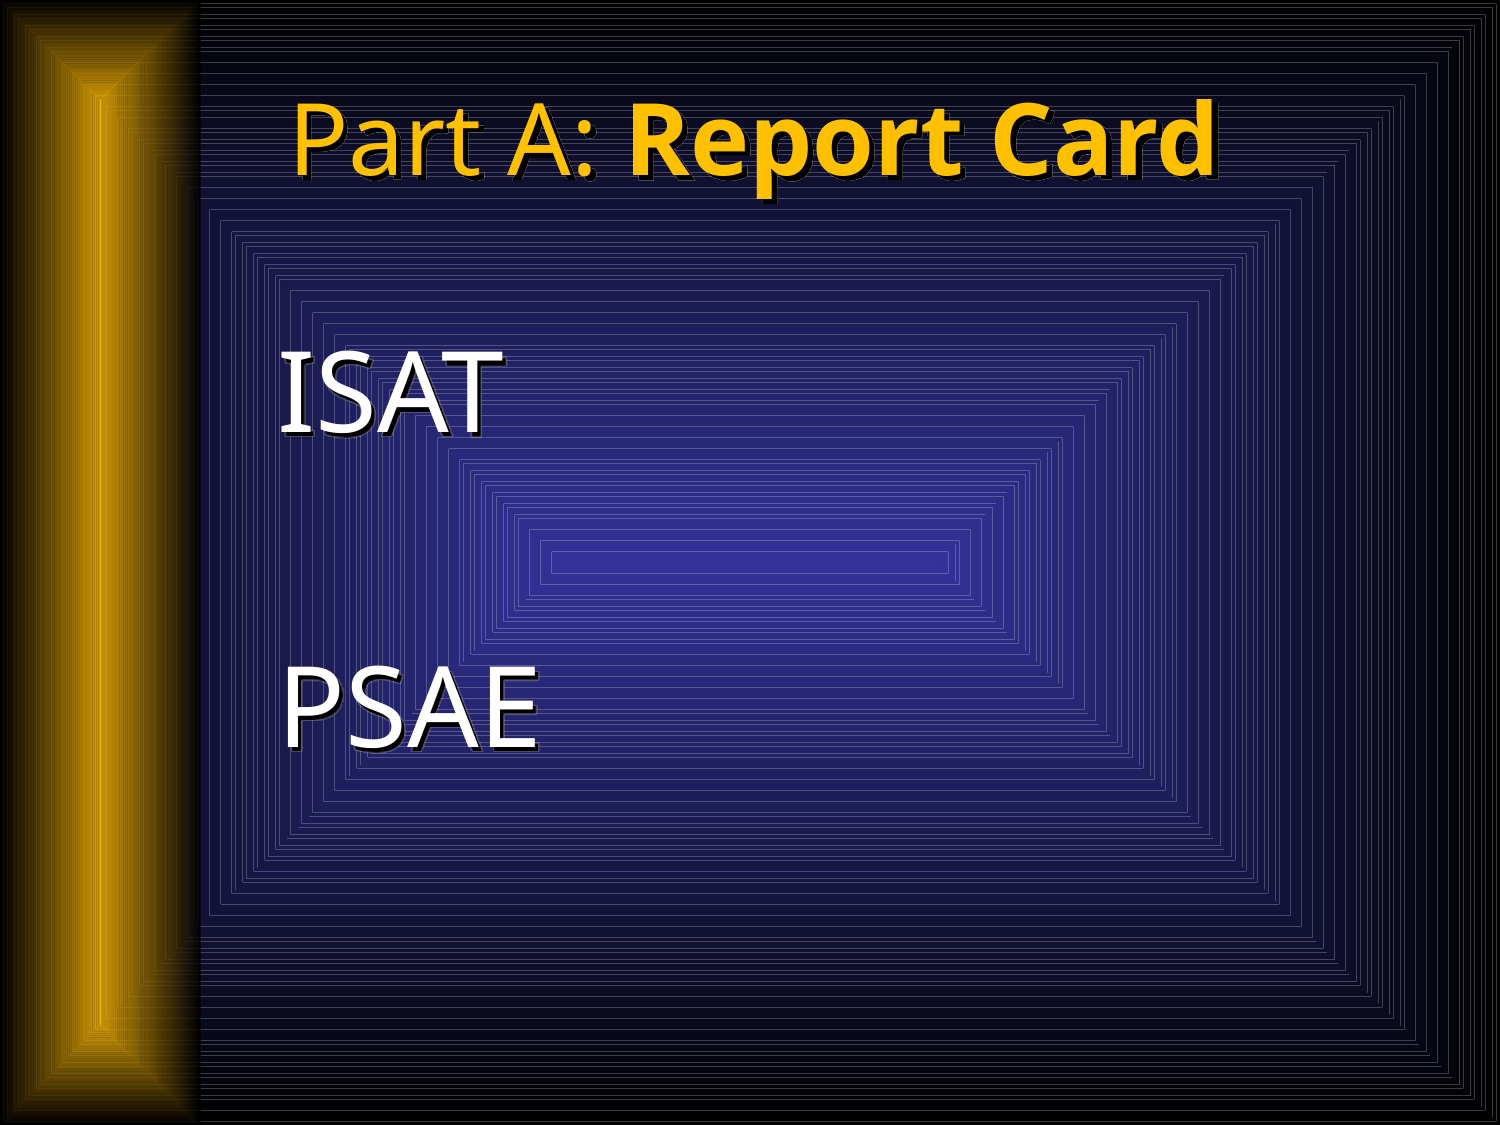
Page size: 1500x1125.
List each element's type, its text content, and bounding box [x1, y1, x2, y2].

title Part A: Report Card [74, 41, 1426, 230]
list ISAT PSAE [262, 312, 1500, 1056]
